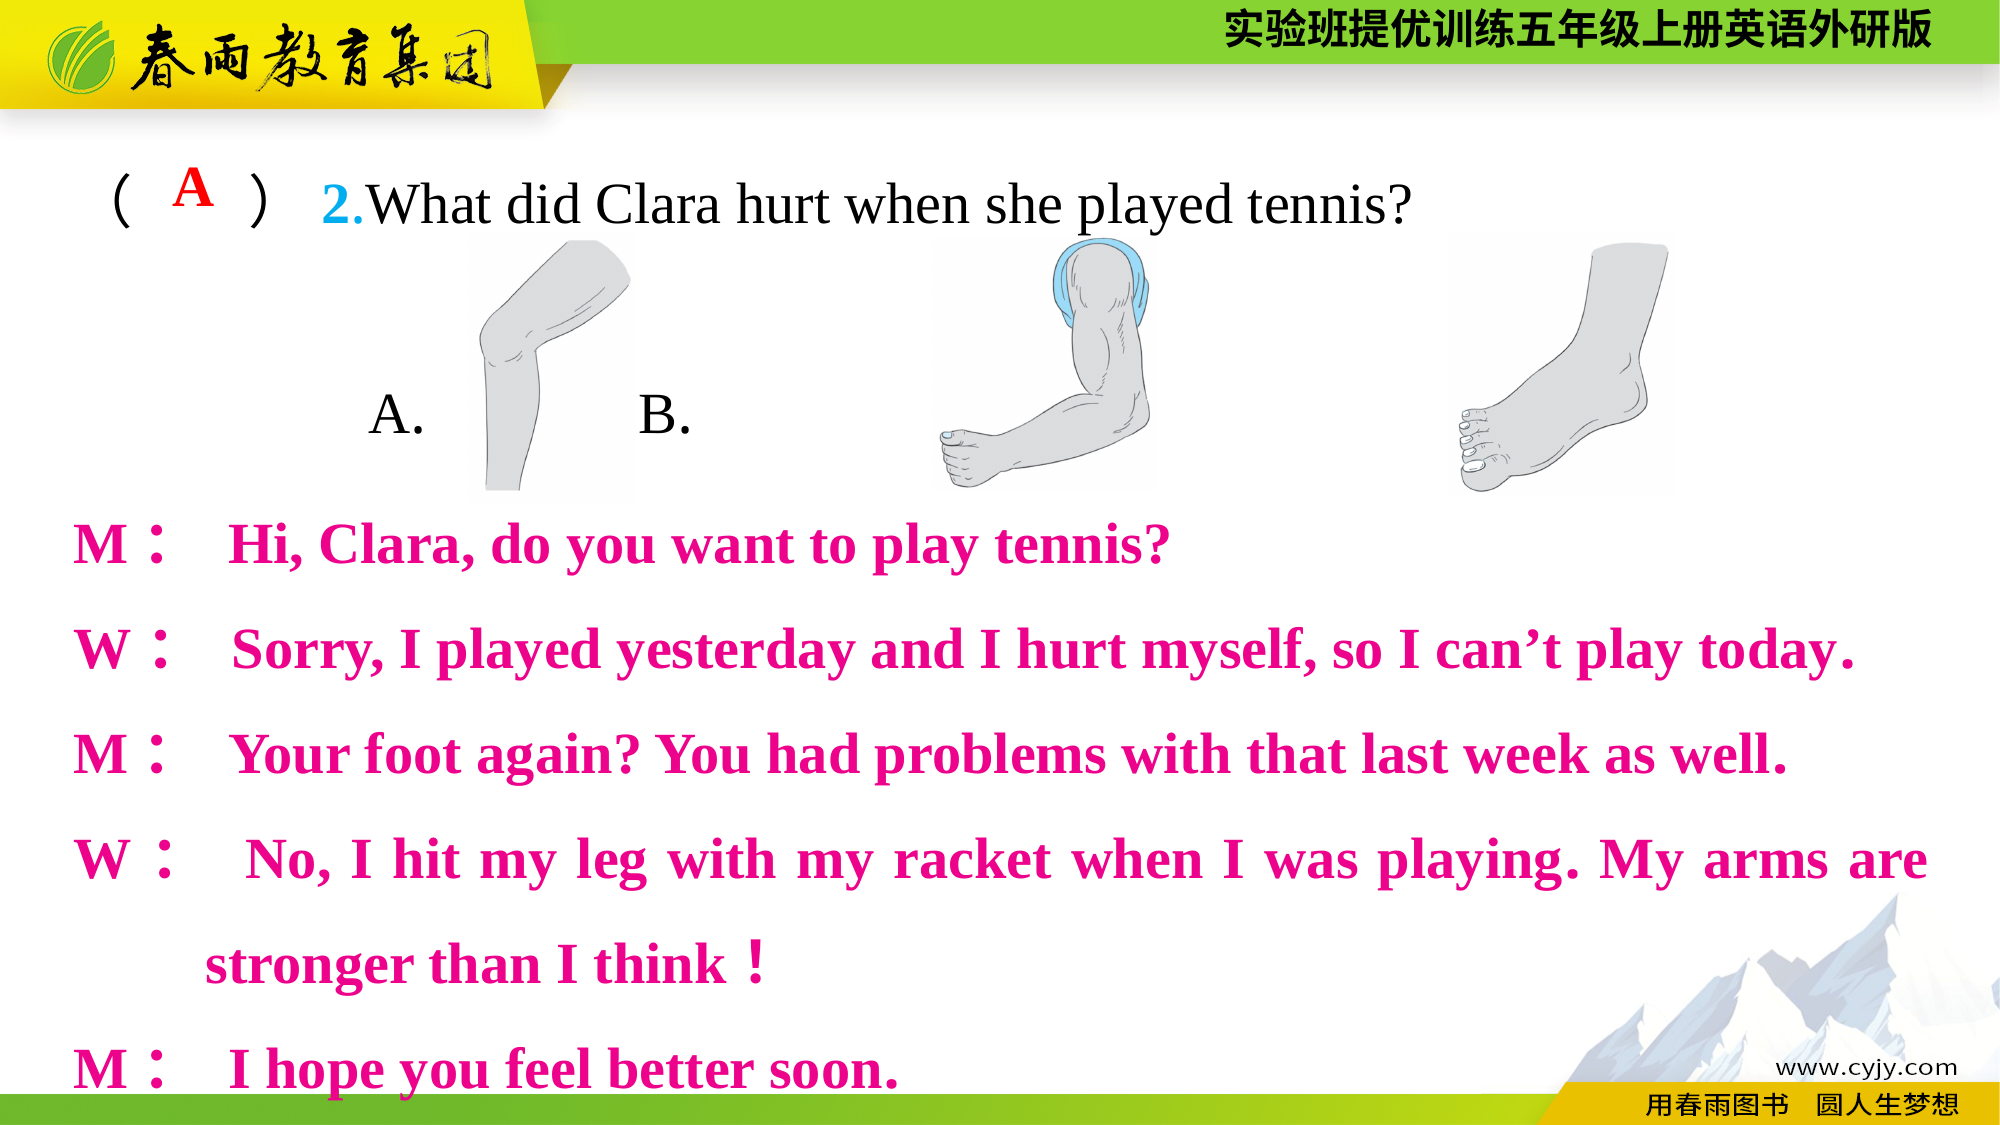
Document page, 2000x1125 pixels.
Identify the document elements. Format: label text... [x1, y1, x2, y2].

picture [0, 0, 2000, 1125]
text_box M： Hi, Clara, do you want to play tennis? W： Sorry, I played yesterday and I hurt myself, so I can’t play today. M： Your foot again? You had problems with that last week as well. W： No, I hit my leg with my racket when I was playing. My arms are stronger than I think！ M： I hope you feel better soon. [59, 463, 1944, 1108]
text_box A [157, 140, 230, 226]
list （ ）2.What did Clara hurt when she played tennis? A. B. C. [59, 122, 1944, 456]
